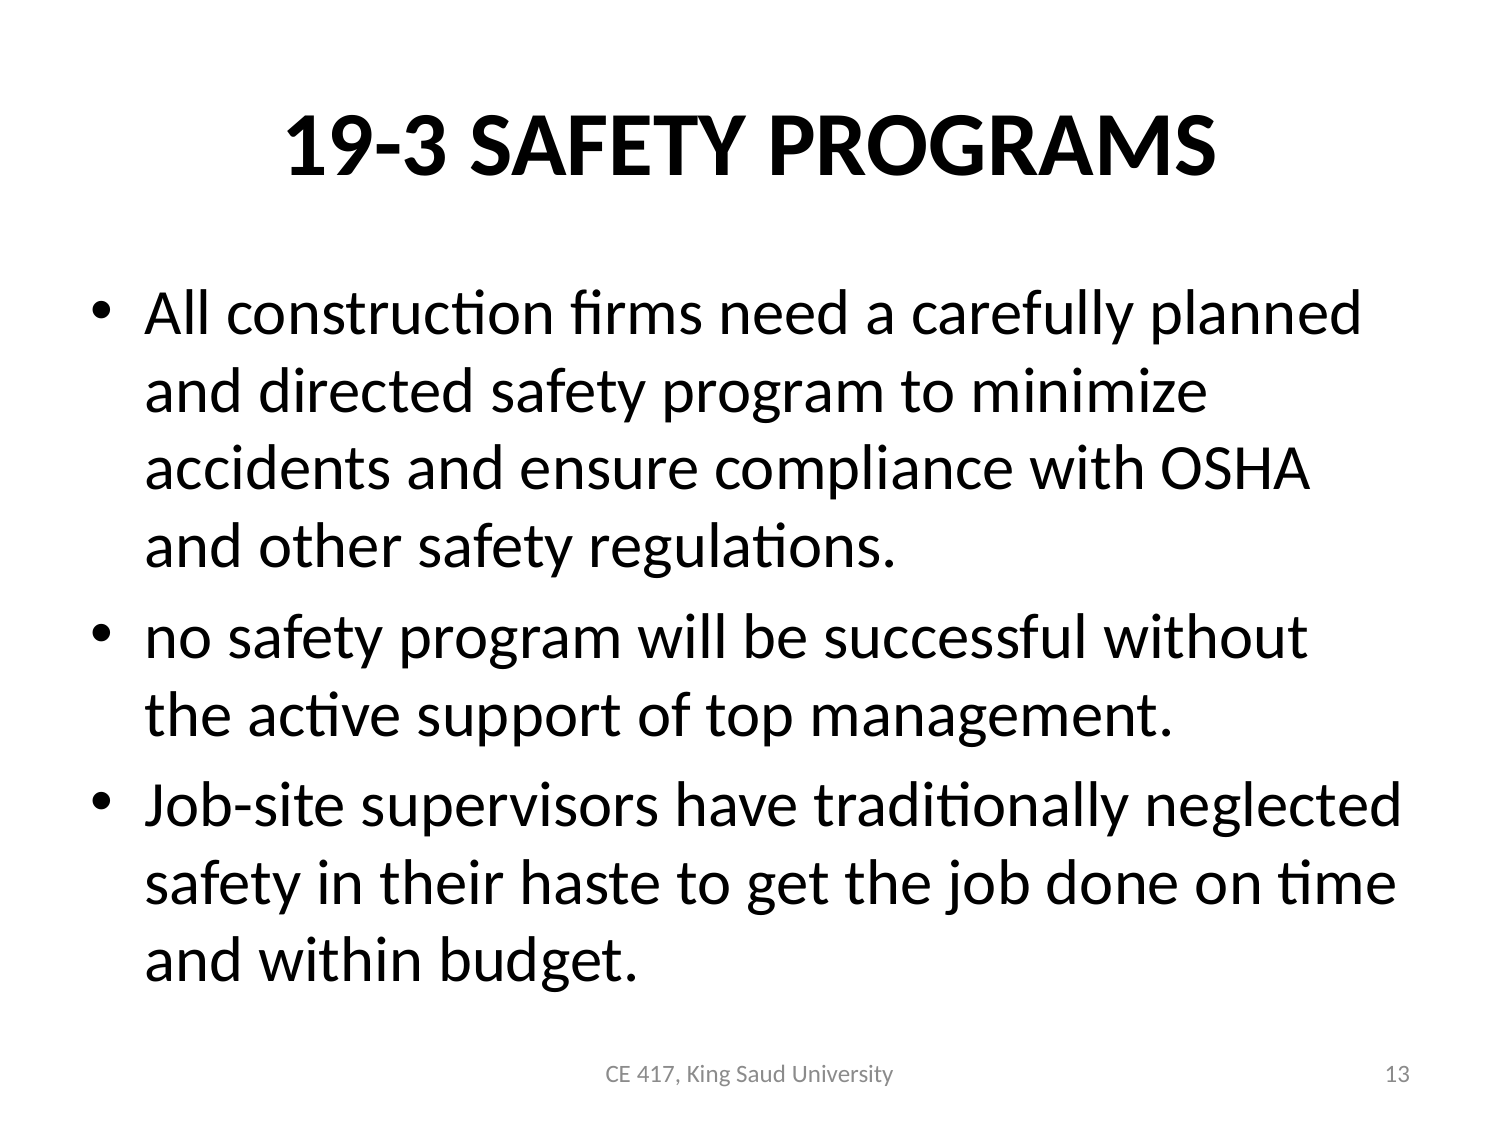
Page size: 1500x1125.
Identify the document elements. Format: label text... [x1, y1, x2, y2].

footer CE 417, King Saud University [512, 1042, 988, 1103]
slide_number 13 [1074, 1042, 1425, 1103]
title 19-3 SAFETY PROGRAMS [75, 45, 1425, 233]
list All construction firms need a carefully planned and directed safety program to minimize accidents and ensure compliance with OSHA and other safety regulations. no safety program will be successful without the active support of top management. Job-site supervisors have traditionally neglected safety in their haste to get the job done on time and within budget. [75, 262, 1425, 1005]
